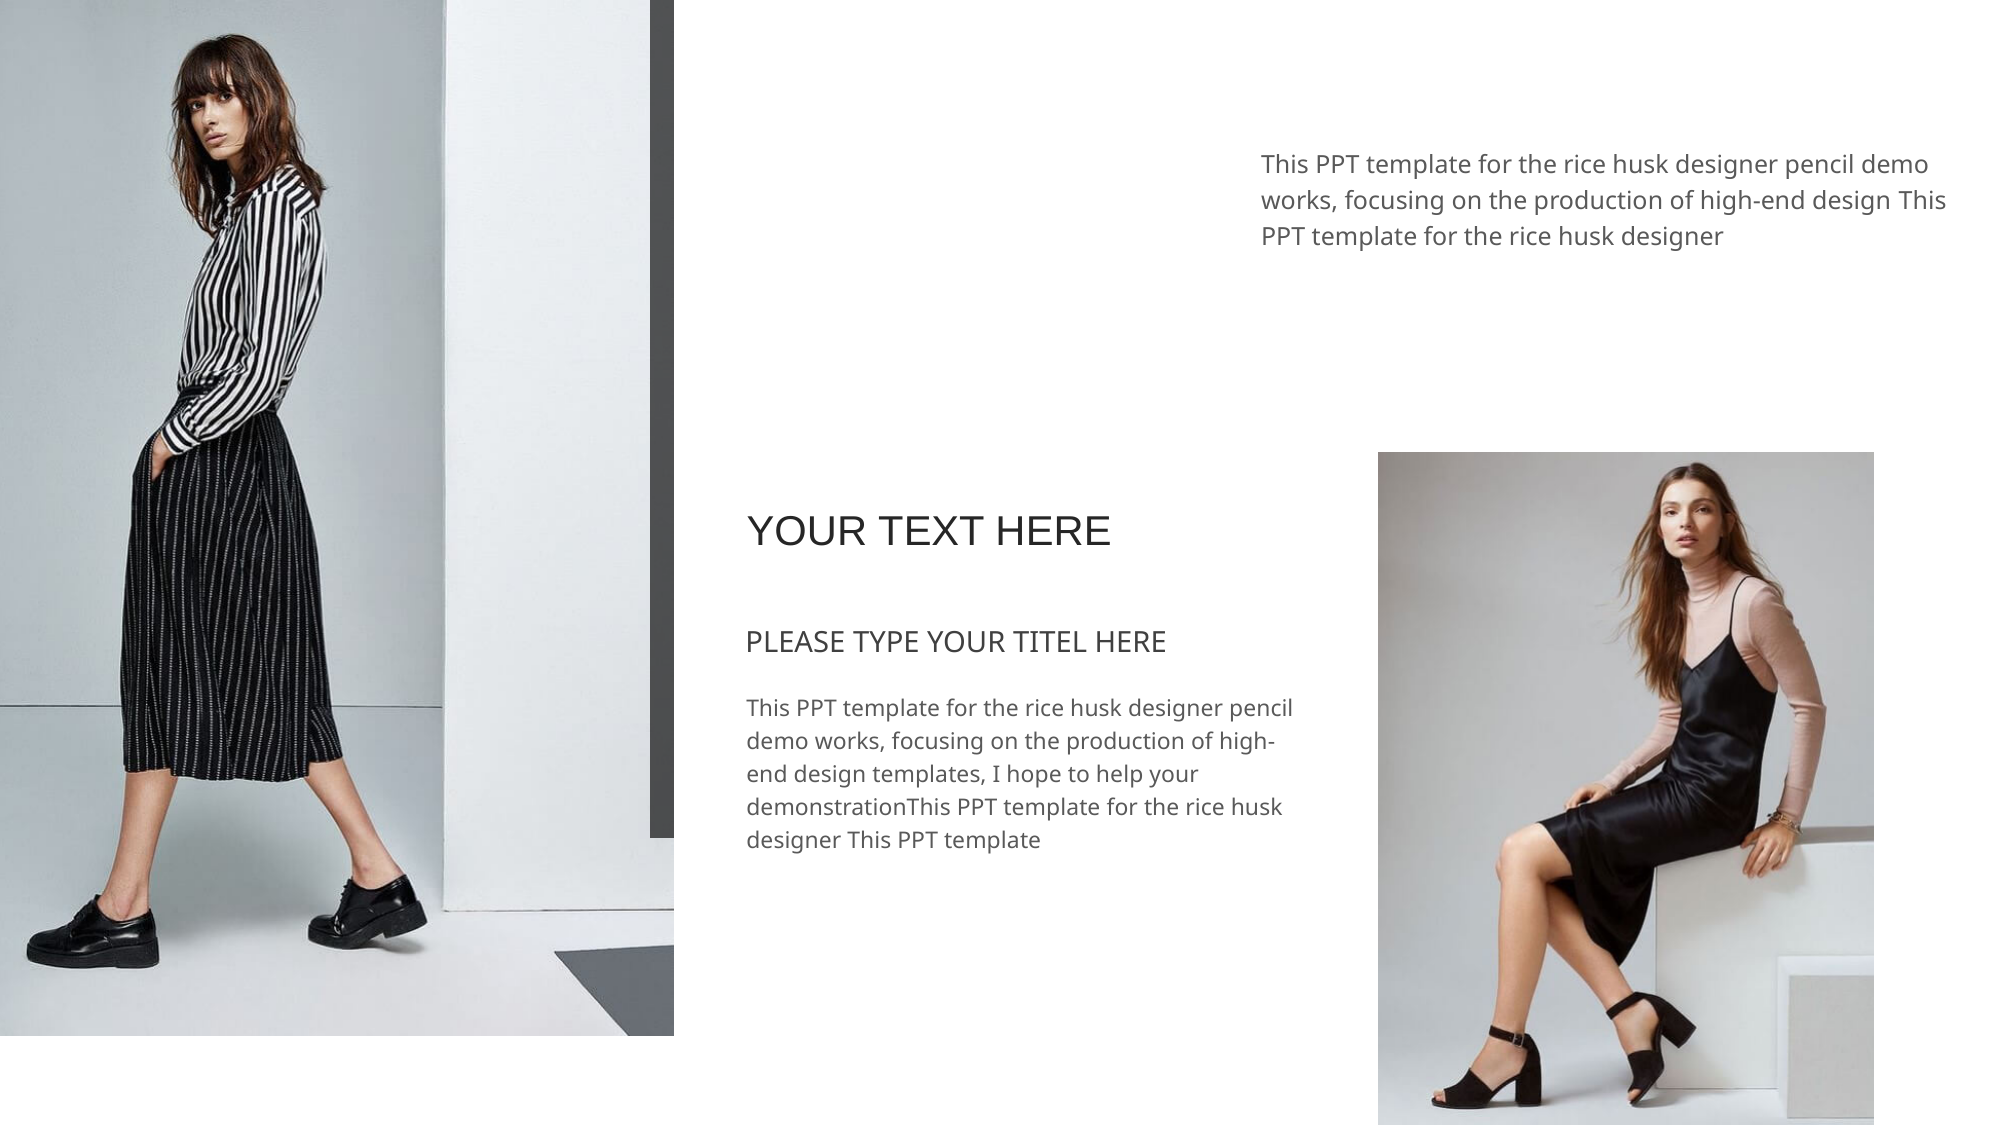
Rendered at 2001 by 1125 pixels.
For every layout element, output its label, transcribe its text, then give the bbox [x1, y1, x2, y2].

text_box This PPT template for the rice husk designer pencil demo works, focusing on the production of high-end design templates, I hope to help your demonstrationThis PPT template for the rice husk designer This PPT template [731, 680, 1324, 884]
picture [0, 0, 674, 1036]
text_box YOUR TEXT HERE [716, 473, 1142, 569]
picture [1378, 452, 1874, 1125]
text_box This PPT template for the rice husk designer pencil demo works, focusing on the production of high-end design This PPT template for the rice husk designer [1246, 135, 1971, 306]
text_box PLEASE TYPE YOUR TITEL HERE [730, 616, 1183, 666]
